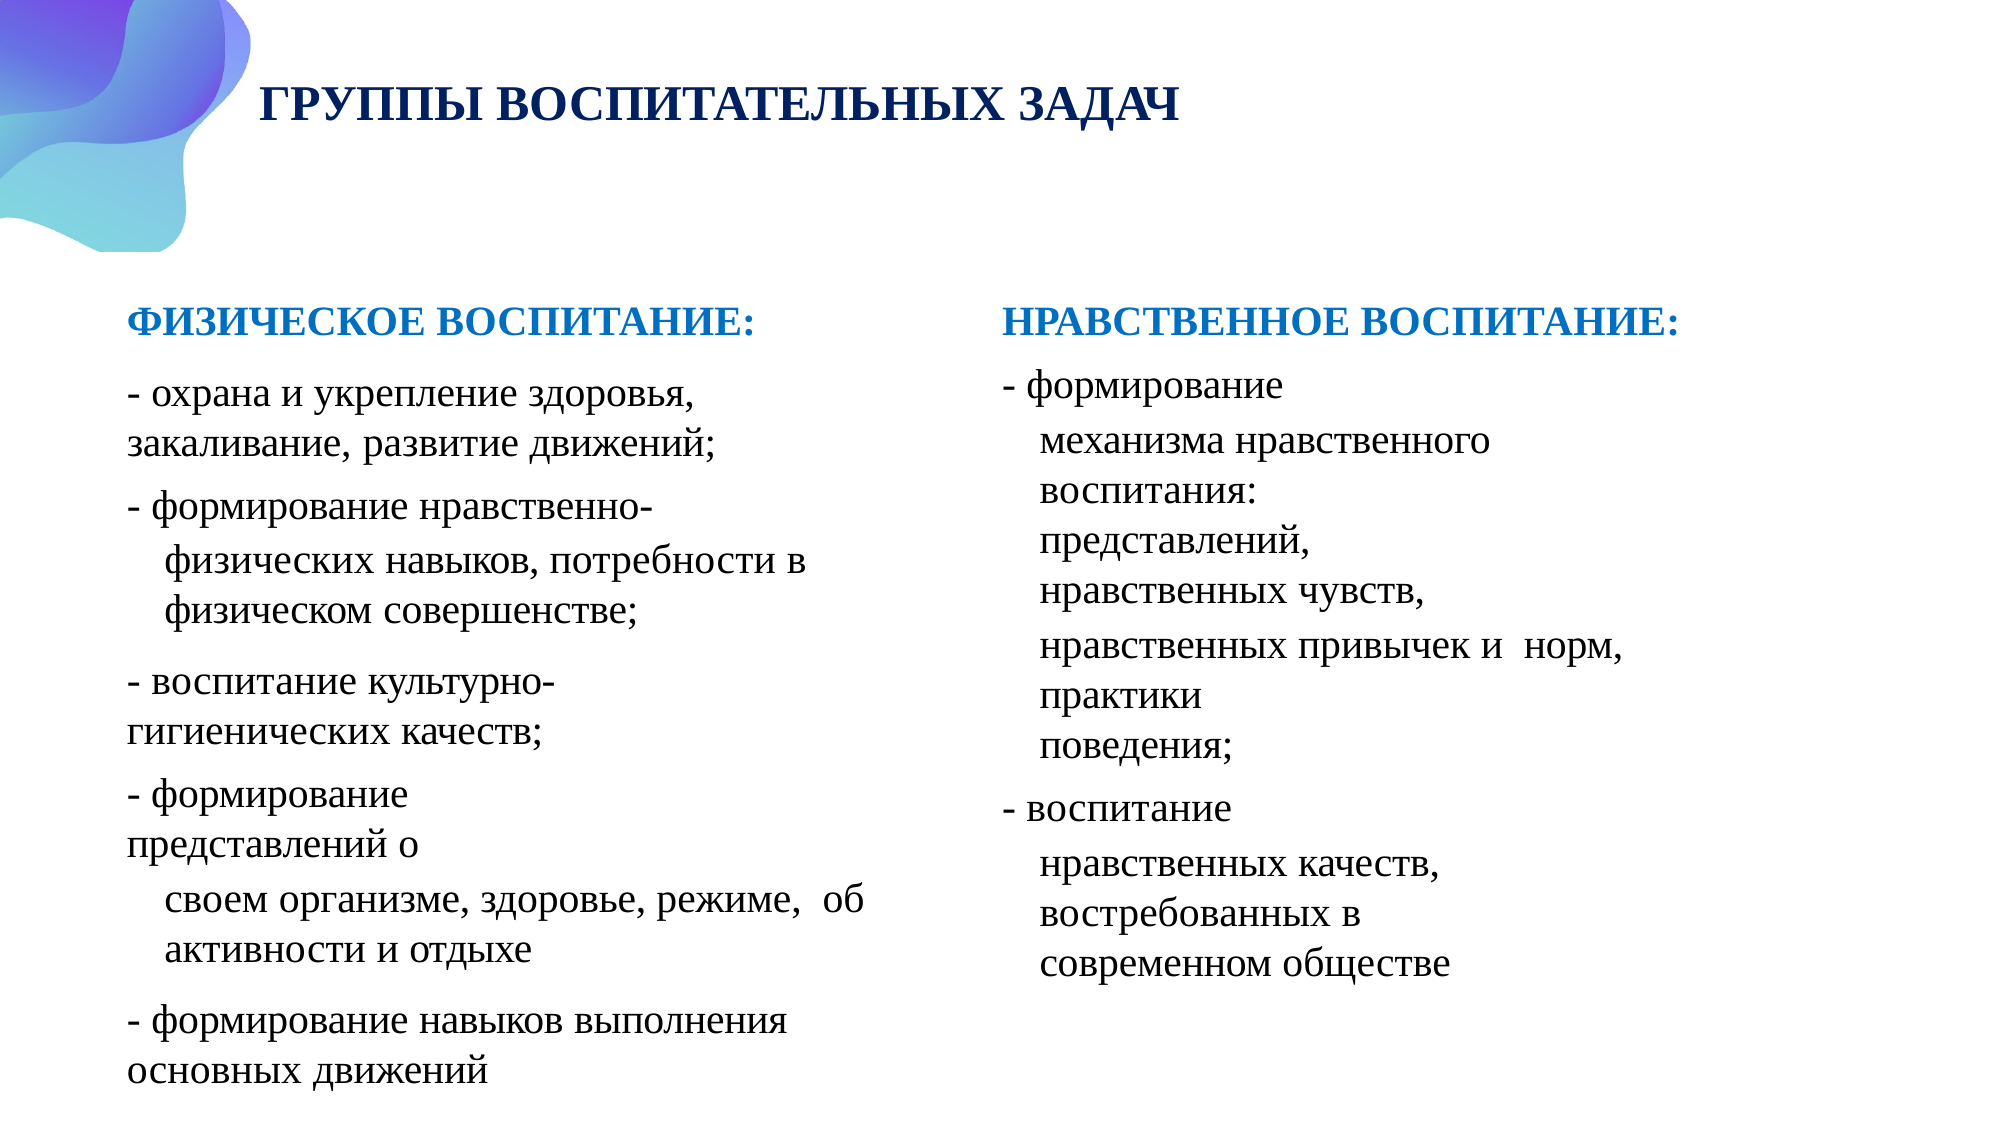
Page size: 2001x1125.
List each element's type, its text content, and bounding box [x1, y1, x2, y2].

text_box ФИЗИЧЕСКОЕ ВОСПИТАНИЕ: - охрана и укрепление здоровья, закаливание, развитие движений; - формирование нравственно- физических навыков, потребности в физическом совершенстве; - воспитание культурно- гигиенических качеств; - формирование представлений о своем организме, здоровье, режиме, об активности и отдыхе - формирование навыков выполнения основных движений [124, 277, 974, 1092]
text_box ГРУППЫ ВОСПИТАТЕЛЬНЫХ ЗАДАЧ [258, 75, 1192, 132]
text_box НРАВСТВЕННОЕ ВОСПИТАНИЕ: - формирование механизма нравственного воспитания: представлений, нравственных чувств, нравственных привычек и норм, практики поведения; - воспитание нравственных качеств, востребованных в современном обществе [999, 277, 1706, 985]
picture [0, 0, 258, 254]
